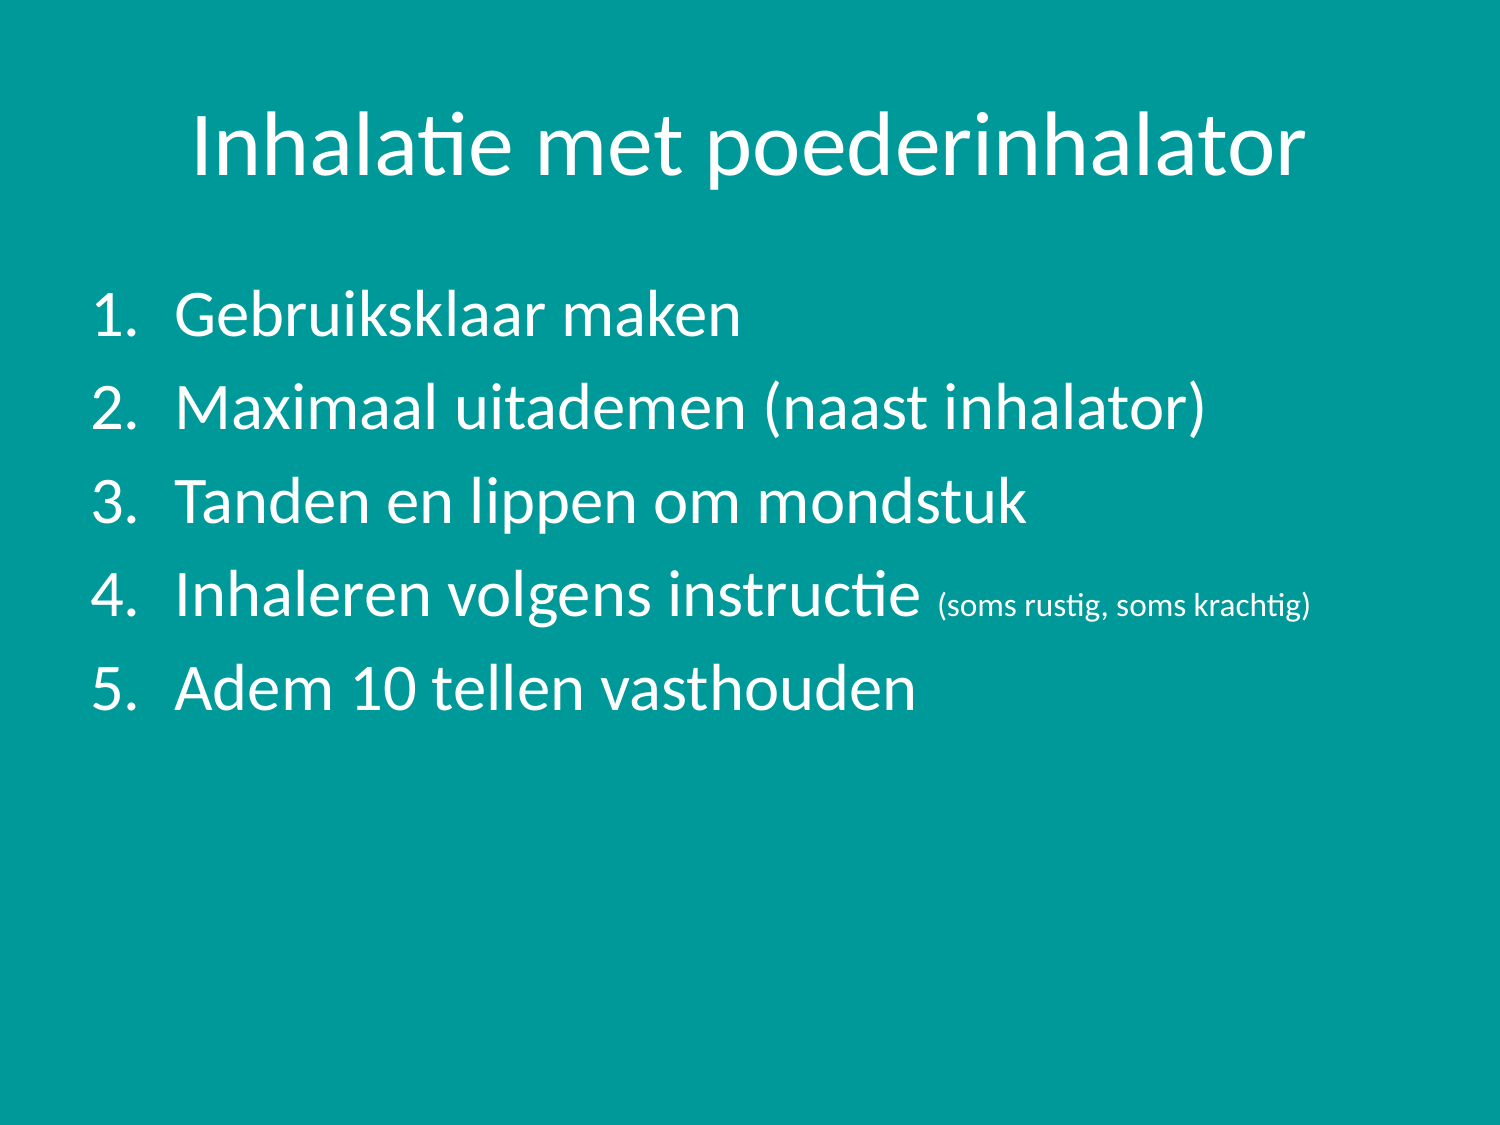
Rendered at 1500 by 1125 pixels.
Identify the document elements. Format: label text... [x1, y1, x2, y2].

title Inhalatie met poederinhalator [75, 45, 1425, 233]
list Gebruiksklaar maken Maximaal uitademen (naast inhalator) Tanden en lippen om mondstuk Inhaleren volgens instructie (soms rustig, soms krachtig) Adem 10 tellen vasthouden [75, 262, 1425, 1005]
